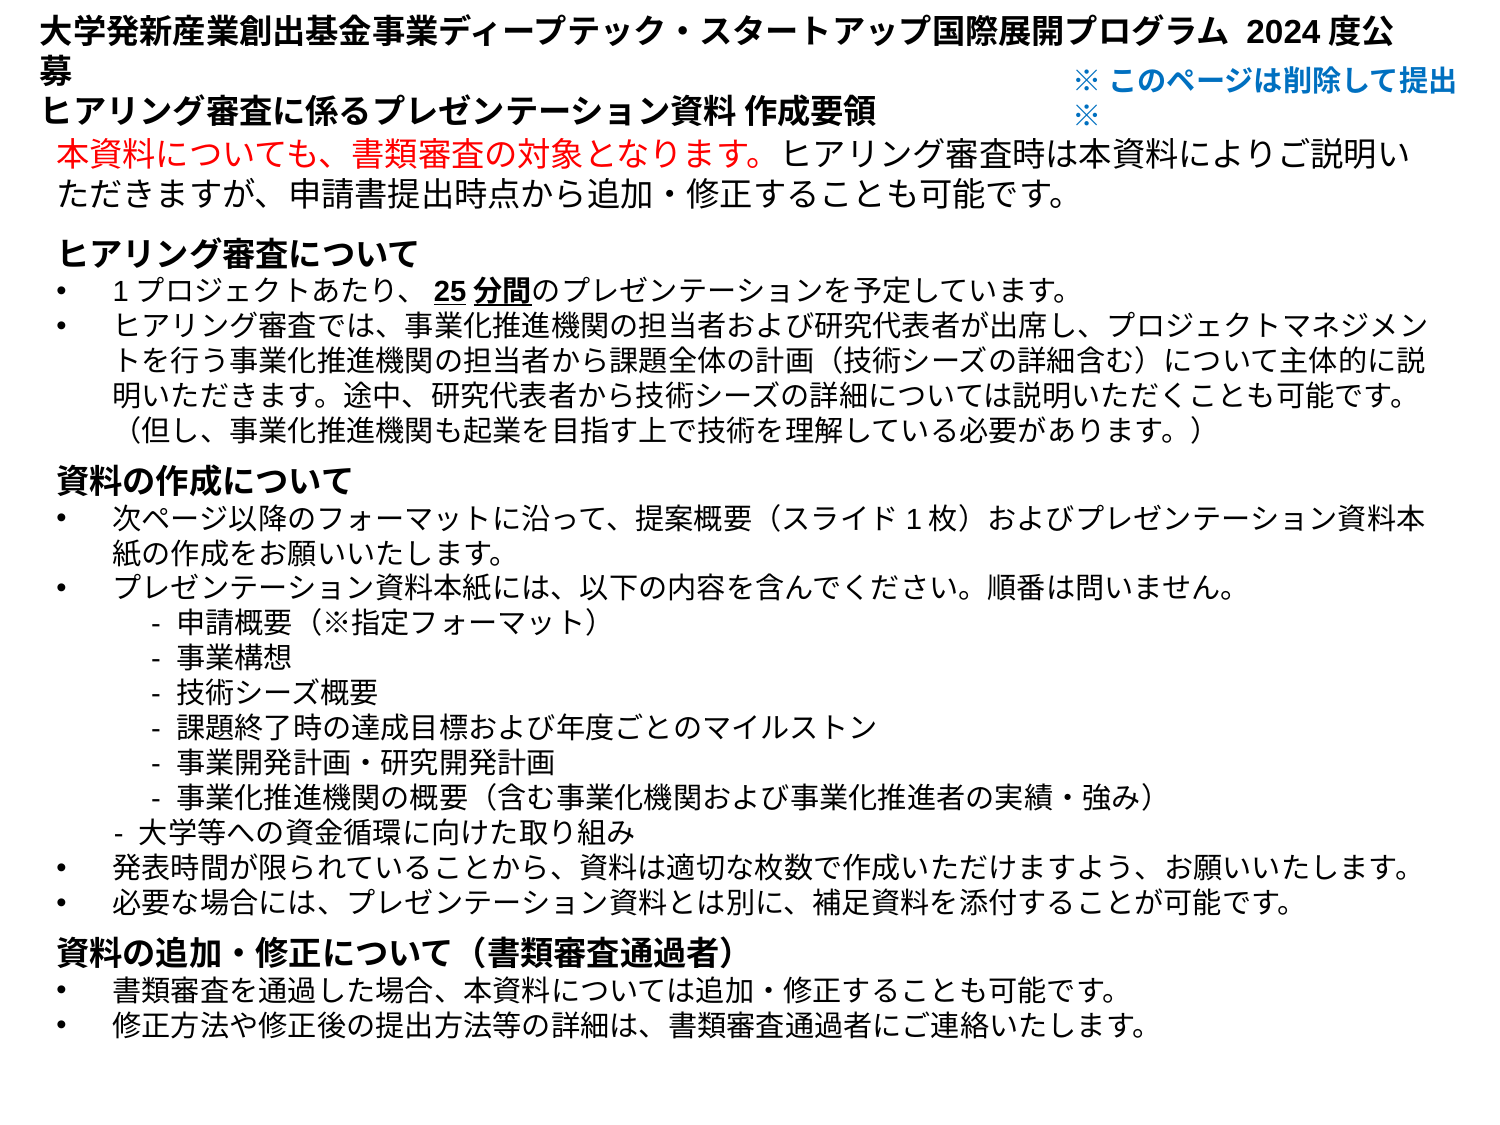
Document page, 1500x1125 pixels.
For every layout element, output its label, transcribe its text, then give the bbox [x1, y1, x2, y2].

text_box 大学発新産業創出基金事業ディープテック・スタートアップ国際展開プログラム 2024度公募 ヒアリング審査に係るプレゼンテーション資料 作成要領 [25, 2, 1443, 138]
text_box 本資料についても、書類審査の対象となります。ヒアリング審査時は本資料によりご説明いただきますが、申請書提出時点から追加・修正することも可能です。 ヒアリング審査について 1プロジェクトあたり、25分間のプレゼンテーションを予定しています。 ヒアリング審査では、事業化推進機関の担当者および研究代表者が出席し、プロジェクトマネジメントを行う事業化推進機関の担当者から課題全体の計画（技術シーズの詳細含む）について主体的に説明いただきます。途中、研究代表者から技術シーズの詳細については説明いただくことも可能です。（但し、事業化推進機関も起業を目指す上で技術を理解している必要があります。） 資料の作成について 次ページ以降のフォーマットに沿って、提案概要（スライド1枚）およびプレゼンテーション資料本紙の作成をお願いいたします。 プレゼンテーション資料本紙には、以下の内容を含んでください。順番は問いません。 - 申請概要（※指定フォーマット） - 事業構想 - 技術シーズ概要 - 課題終了時の達成目標および年度ごとのマイルストン - 事業開発計画・研究開発計画 - 事業化推進機関の概要（含む事業化機関および事業化推進者の実績・強み） - 大学等への資金循環に向けた取り組み 発表時間が限られていることから、資料は適切な枚数で作成いただけますよう、お願いいたします。 必要な場合には、プレゼンテーション資料とは別に、補足資料を添付することが可能です。 資料の追加・修正について（書類審査通過者） 書類審査を通過した場合、本資料については追加・修正することも可能です。 修正方法や修正後の提出方法等の詳細は、書類審査通過者にご連絡いたします。 [41, 125, 1459, 1106]
text_box ※このページは削除して提出※ [1057, 54, 1483, 102]
